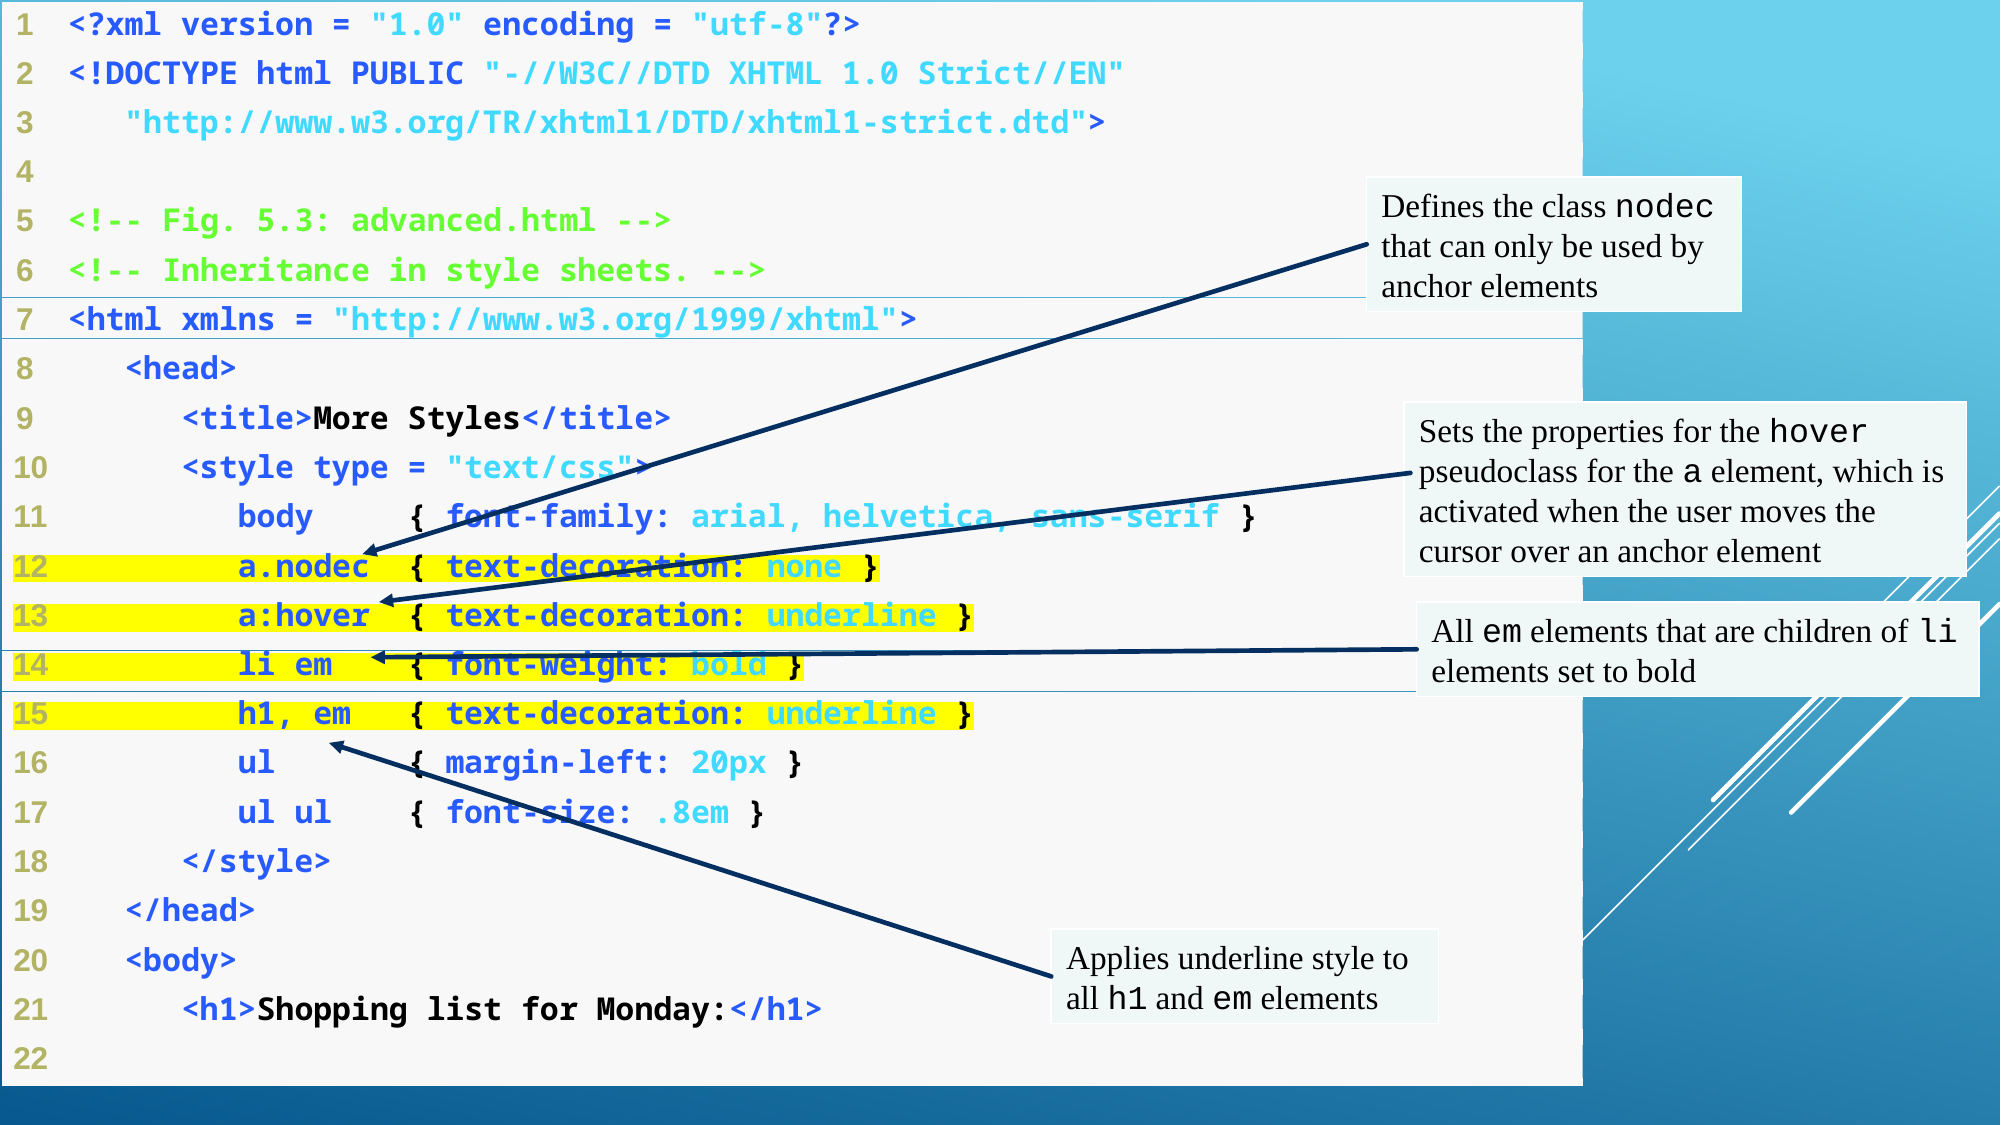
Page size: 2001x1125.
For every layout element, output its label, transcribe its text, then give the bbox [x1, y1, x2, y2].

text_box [362, 245, 1367, 555]
text_box All em elements that are children of li elements set to bold [1649, 602, 1980, 697]
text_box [370, 650, 1417, 658]
text_box Sets the properties for the hover pseudoclass for the a element, which is activated when the user moves the cursor over an anchor element [1649, 402, 1967, 577]
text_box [328, 742, 1052, 978]
text_box Defines the class nodec that can only be used by anchor elements [1649, 177, 1742, 312]
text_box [378, 472, 1411, 603]
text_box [0, 1, 1649, 1125]
